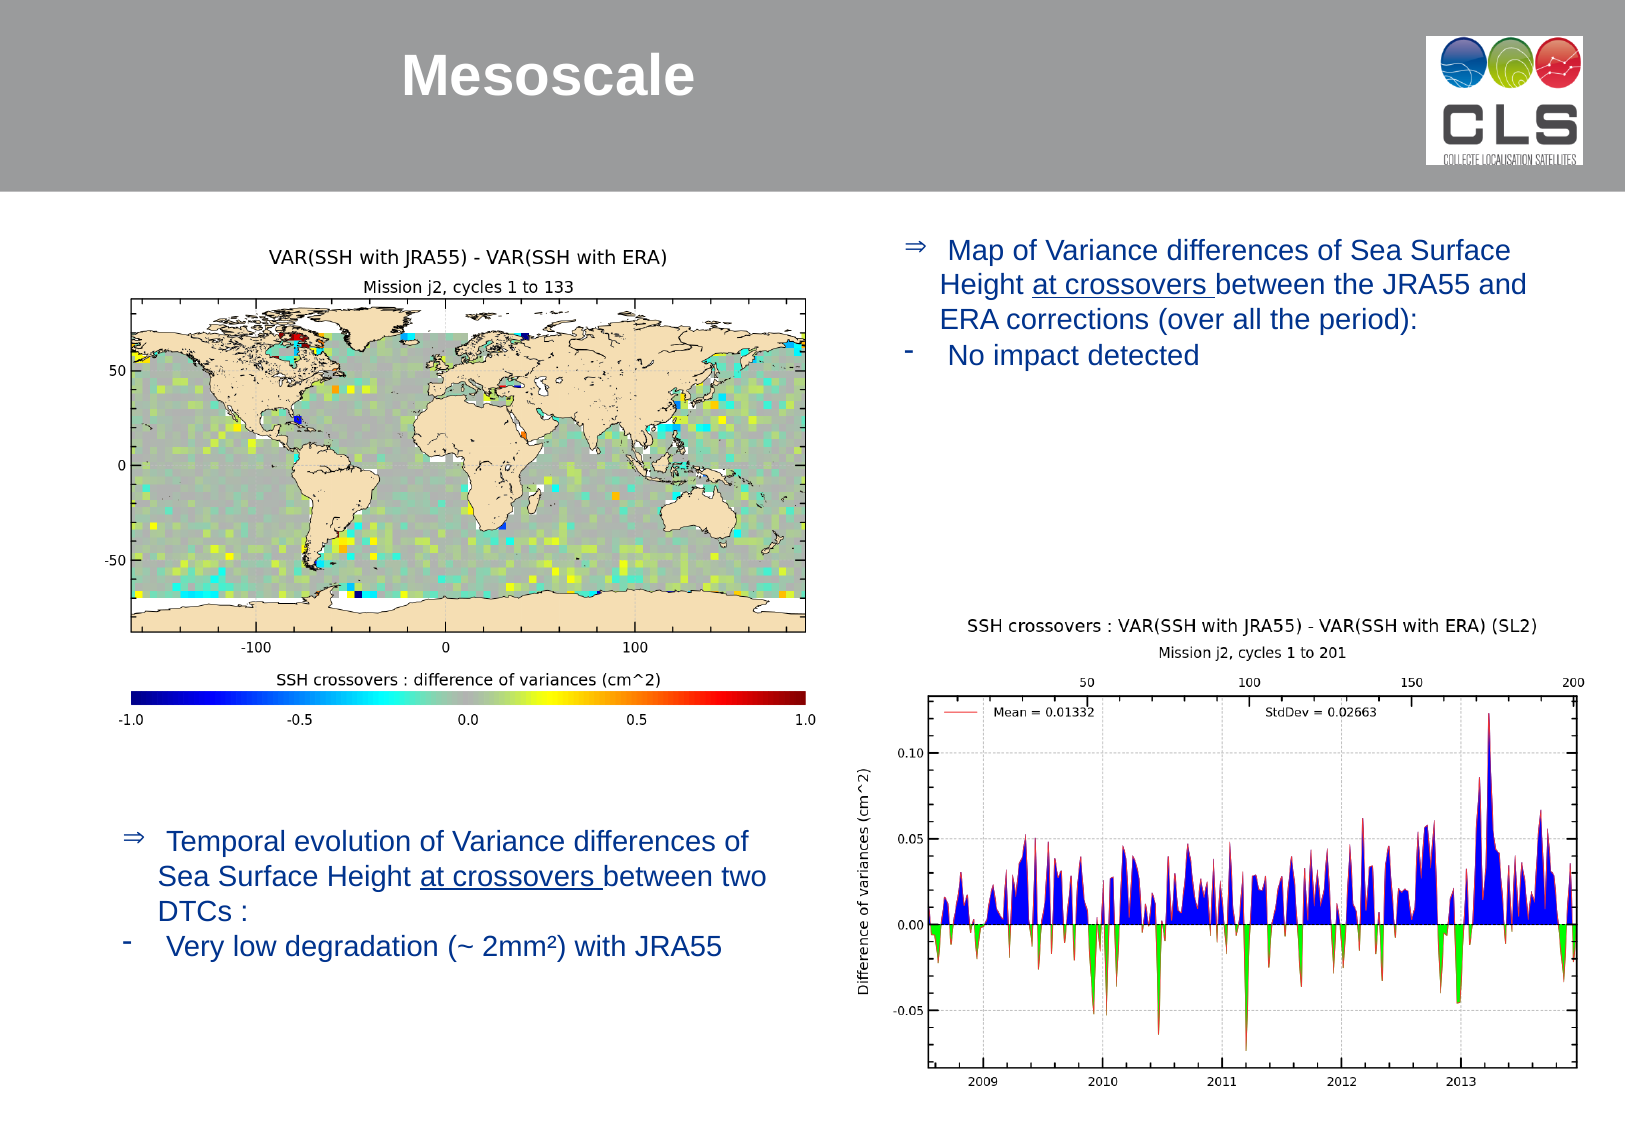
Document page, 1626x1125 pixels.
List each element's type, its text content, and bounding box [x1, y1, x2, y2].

text_box Temporal evolution of Variance differences of Sea Surface Height at crossovers between two DTCs : Very low degradation (~ 2mm²) with JRA55 [107, 814, 817, 970]
picture [1426, 36, 1583, 165]
text_box Map of Variance differences of Sea Surface Height at crossovers between the JRA55 and ERA corrections (over all the period): No impact detected [889, 223, 1599, 484]
text_box Mesoscale [386, 40, 1162, 119]
picture [48, 225, 1604, 1113]
